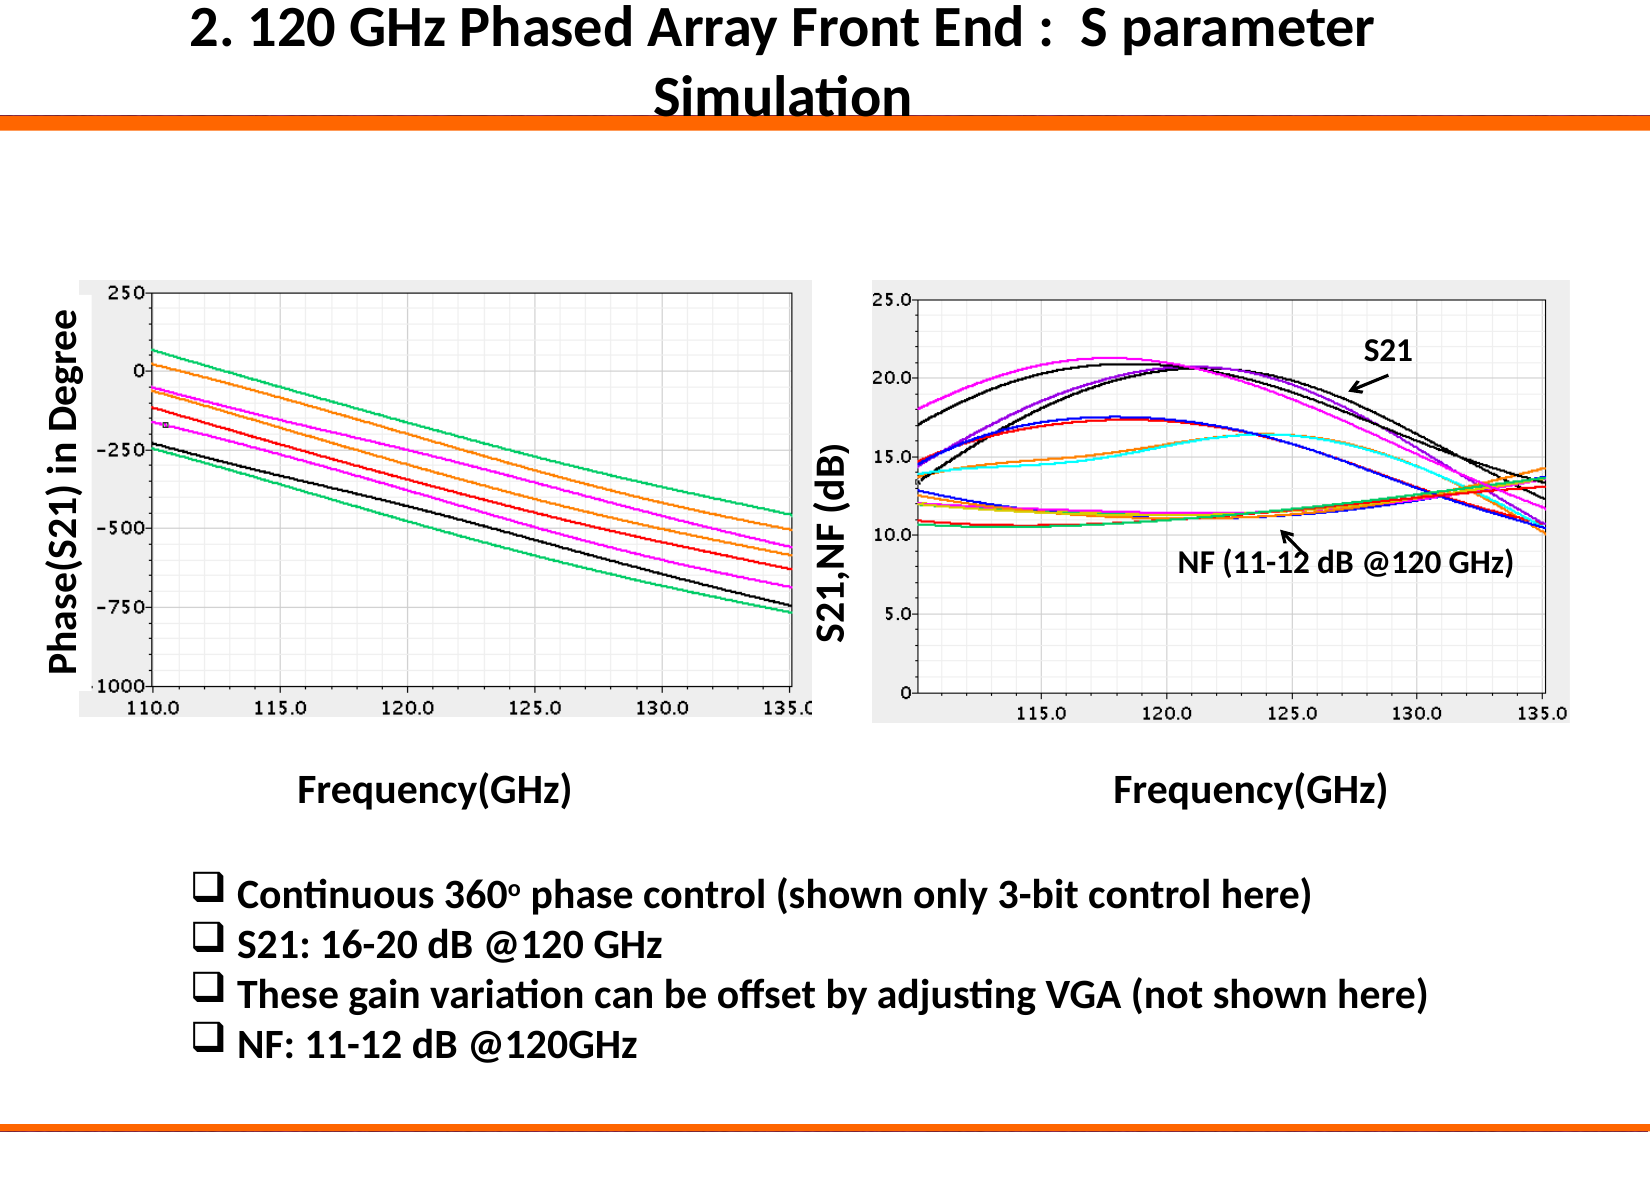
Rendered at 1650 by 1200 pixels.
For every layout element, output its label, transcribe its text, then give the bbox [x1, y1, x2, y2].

picture [79, 280, 812, 718]
text_box Frequency(GHz) [282, 754, 588, 819]
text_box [1347, 375, 1389, 392]
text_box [1279, 529, 1308, 558]
picture [871, 280, 1571, 723]
text_box Continuous 360o phase control (shown only 3-bit control here) S21: 16-20 dB @120 GHz These gain variation can be offset by adjusting VGA (not shown here) NF: 11-12 dB @120GHz [175, 859, 1548, 1075]
text_box 2. 120 GHz Phased Array Front End : S parameter Simulation [79, 0, 1487, 116]
text_box S21,NF (dB) [816, 429, 860, 659]
text_box Phase(S21) in Degree [26, 294, 74, 691]
text_box Frequency(GHz) [1098, 754, 1404, 819]
